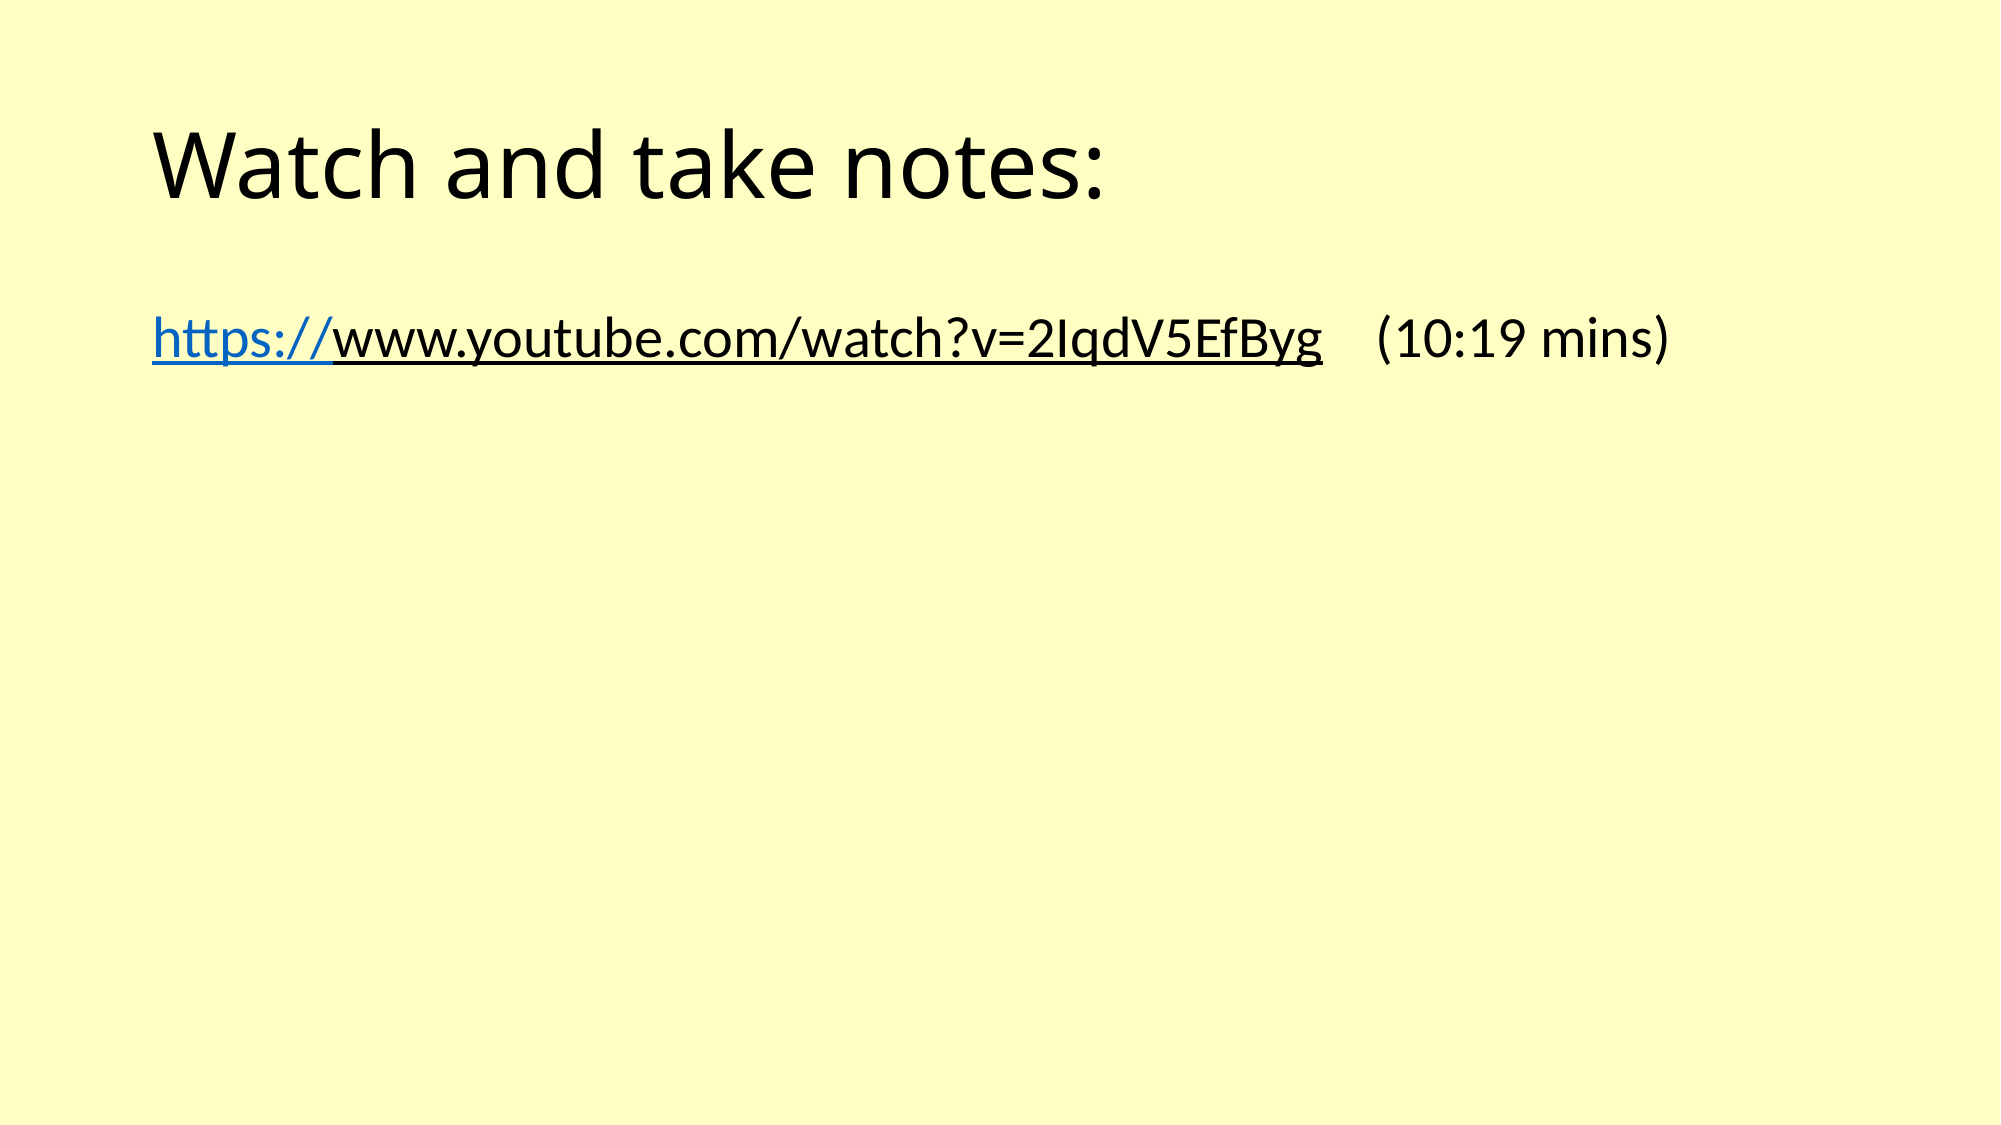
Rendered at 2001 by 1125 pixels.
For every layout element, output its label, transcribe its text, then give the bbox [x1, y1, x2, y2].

title Watch and take notes: [137, 59, 1863, 278]
list https://www.youtube.com/watch?v=2IqdV5EfByg (10:19 mins) [137, 299, 1863, 1014]
